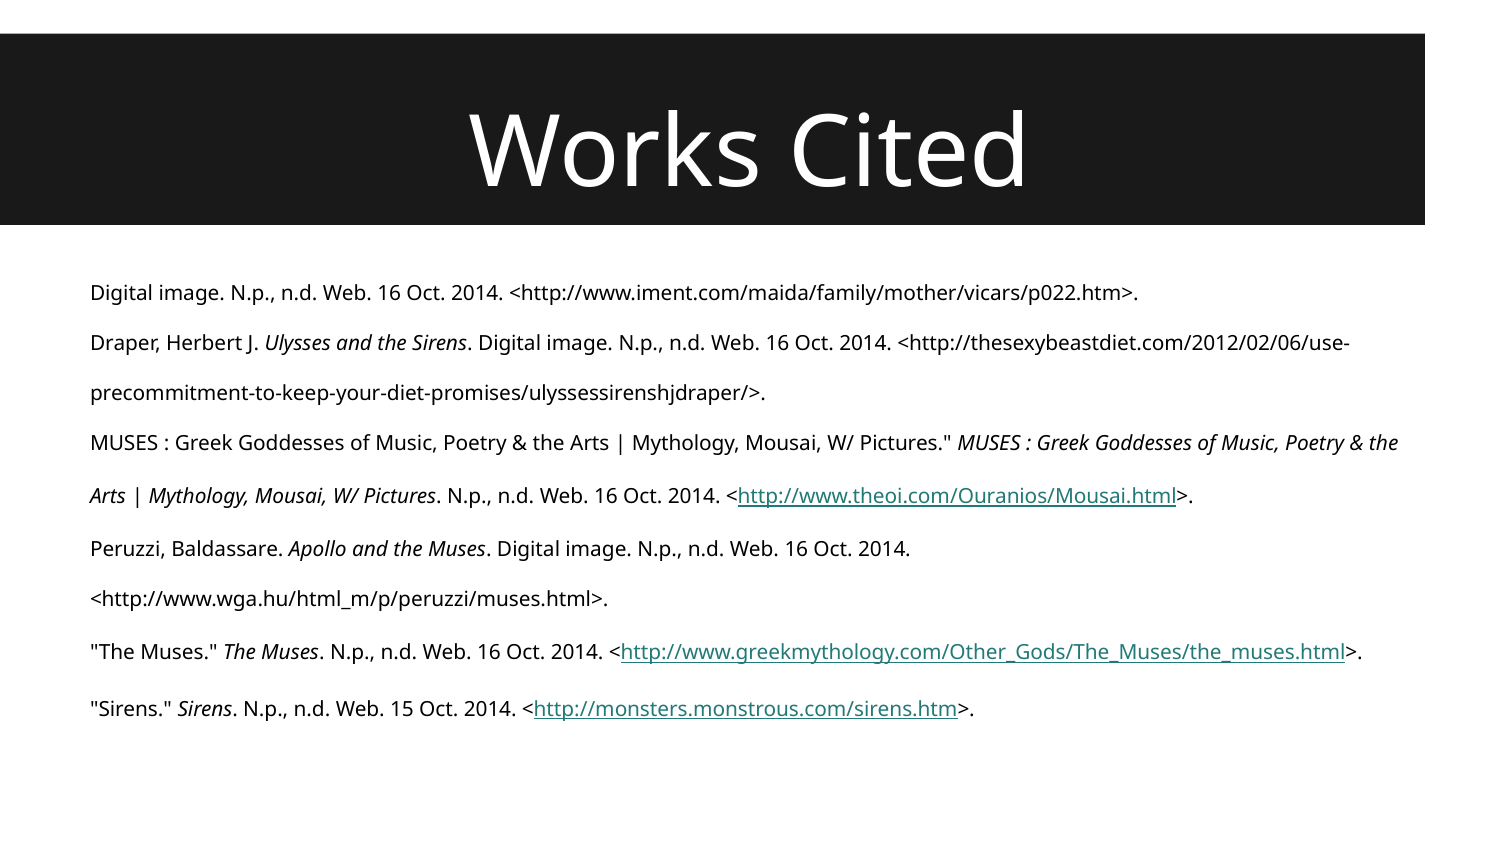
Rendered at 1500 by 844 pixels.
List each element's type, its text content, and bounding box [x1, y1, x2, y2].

list Digital image. N.p., n.d. Web. 16 Oct. 2014. <http://www.iment.com/maida/family/mother/vicars/p022.htm>. Draper, Herbert J. Ulysses and the Sirens. Digital image. N.p., n.d. Web. 16 Oct. 2014. <http://thesexybeastdiet.com/2012/02/06/use-precommitment-to-keep-your-diet-promises/ulyssessirenshjdraper/>. MUSES : Greek Goddesses of Music, Poetry & the Arts | Mythology, Mousai, W/ Pictures." MUSES : Greek Goddesses of Music, Poetry & the Arts | Mythology, Mousai, W/ Pictures. N.p., n.d. Web. 16 Oct. 2014. <http://www.theoi.com/Ouranios/Mousai.html>. Peruzzi, Baldassare. Apollo and the Muses. Digital image. N.p., n.d. Web. 16 Oct. 2014. <http://www.wga.hu/html_m/p/peruzzi/muses.html>. "The Muses." The Muses. N.p., n.d. Web. 16 Oct. 2014. <http://www.greekmythology.com/Other_Gods/The_Muses/the_muses.html>. "Sirens." Sirens. N.p., n.d. Web. 15 Oct. 2014. <http://monsters.monstrous.com/sirens.htm>. [75, 239, 1425, 808]
title Works Cited [75, 33, 1425, 221]
